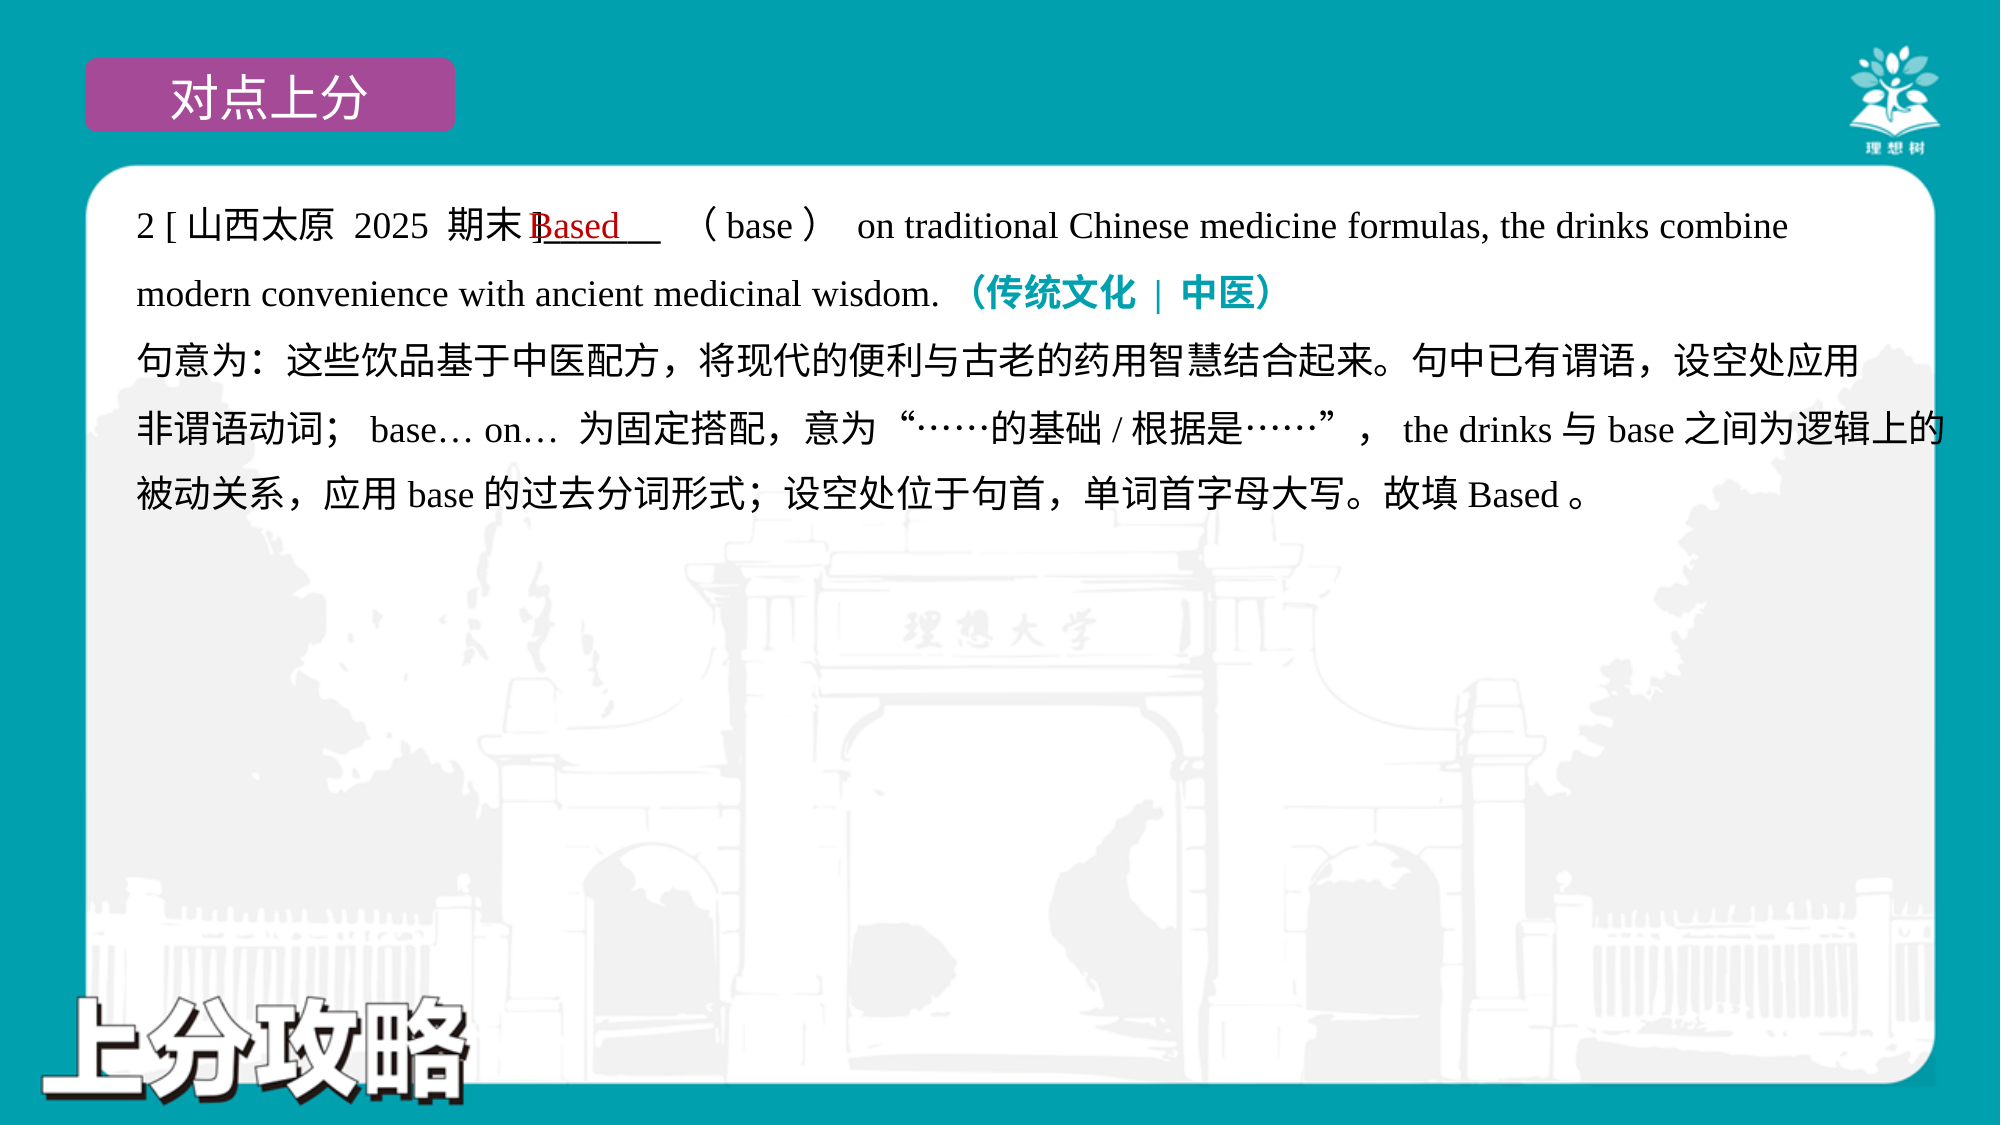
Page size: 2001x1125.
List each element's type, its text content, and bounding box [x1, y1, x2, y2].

text_box Based [514, 176, 634, 239]
text_box 句意为：这些饮品基于中医配方，将现代的便利与古老的药用智慧结合起来。句中已有谓语，设空处应用 非谓语动词；base… on… 为固定搭配，意为“……的基础/根据是……”，the drinks与base之间为逻辑上的 被动关系，应用base的过去分词形式；设空处位于句首，单词首字母大写。故填Based。 [136, 312, 1865, 509]
text_box 2 [山西太原 2025 期末]_______ （base） on traditional Chinese medicine formulas, the drinks combine modern convenience with ancient medicinal wisdom.（传统文化 | 中医） [136, 176, 1865, 304]
picture [0, 0, 2000, 1125]
